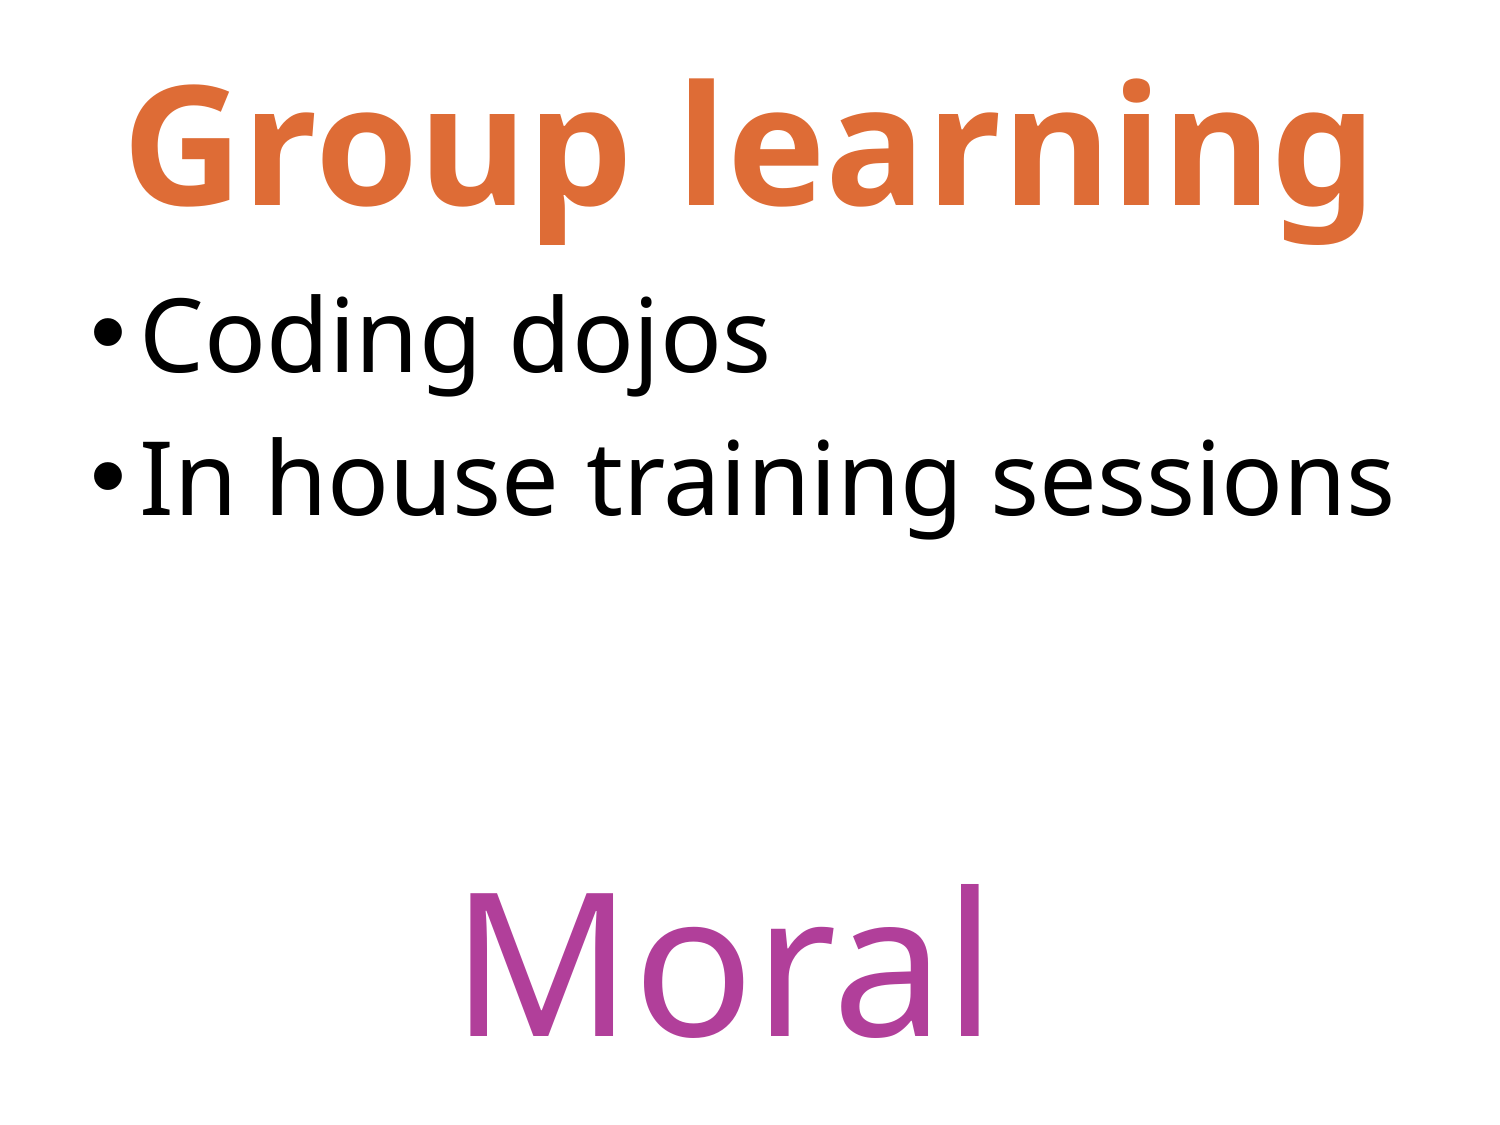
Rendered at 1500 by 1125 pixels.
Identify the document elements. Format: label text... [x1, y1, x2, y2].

title Group learning [75, 45, 1425, 233]
list Coding dojos In house training sessions [75, 262, 1425, 646]
text_box Moral [74, 862, 1425, 1050]
